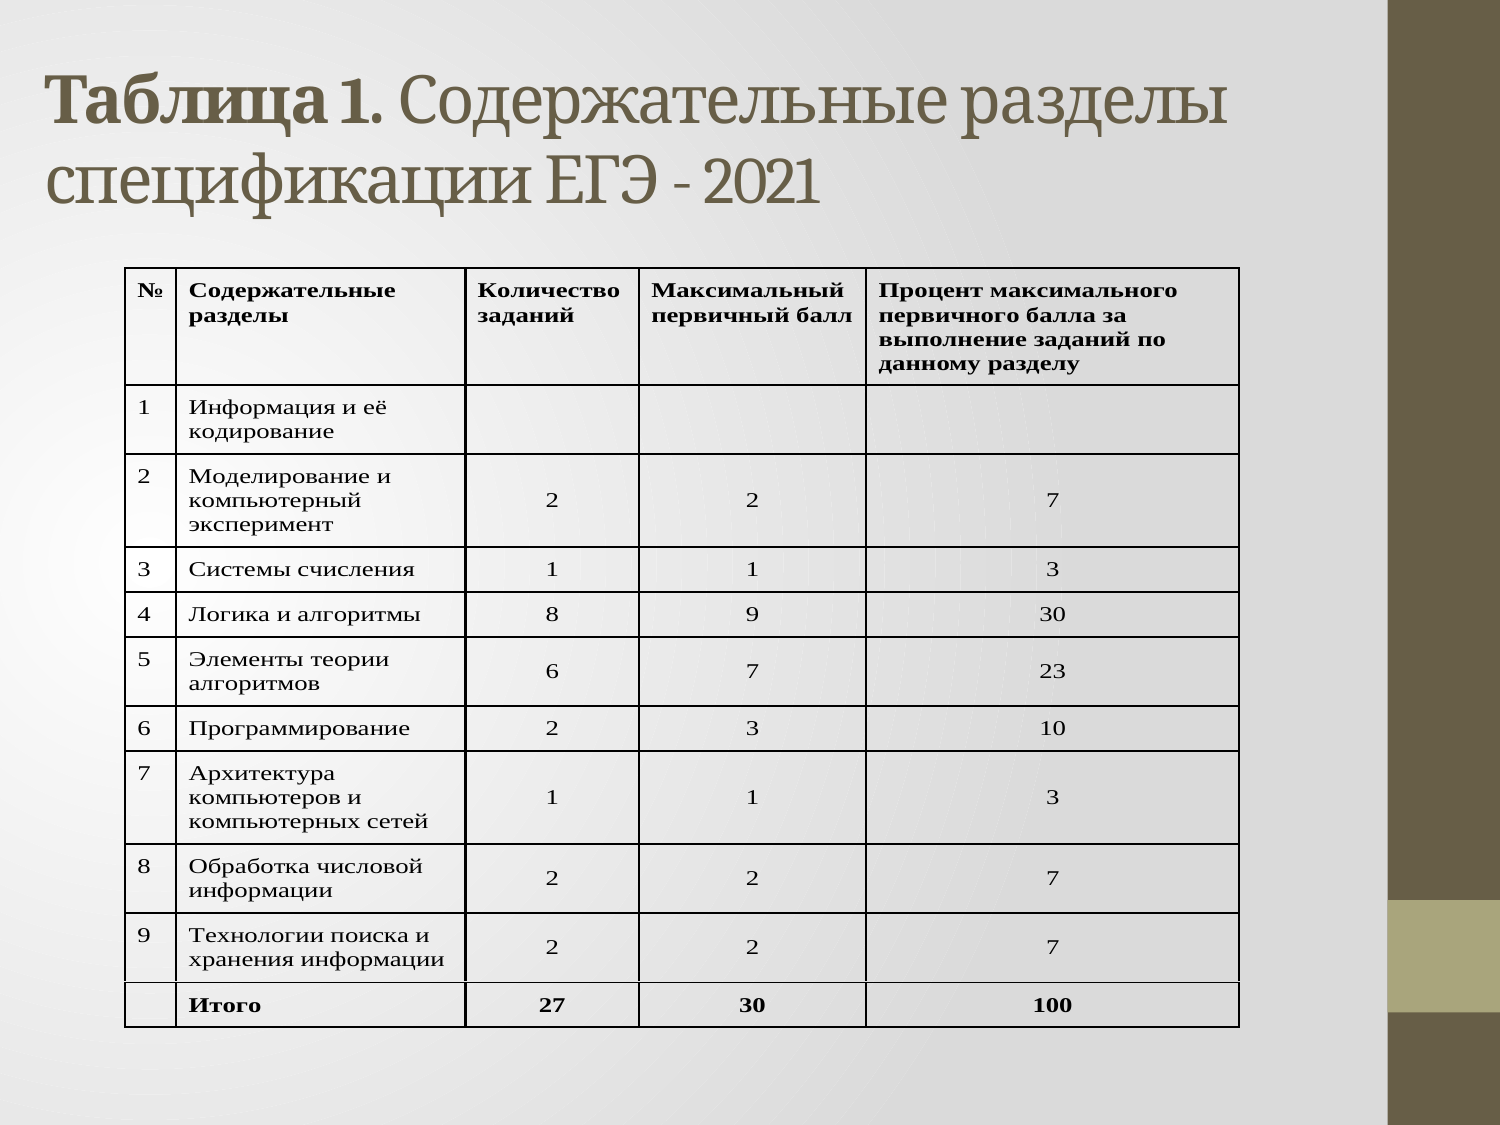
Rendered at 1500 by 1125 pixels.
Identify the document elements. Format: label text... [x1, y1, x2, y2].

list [123, 266, 1282, 1056]
title Таблица 1. Содержательные разделы спецификации ЕГЭ - 2021 [29, 42, 1280, 231]
